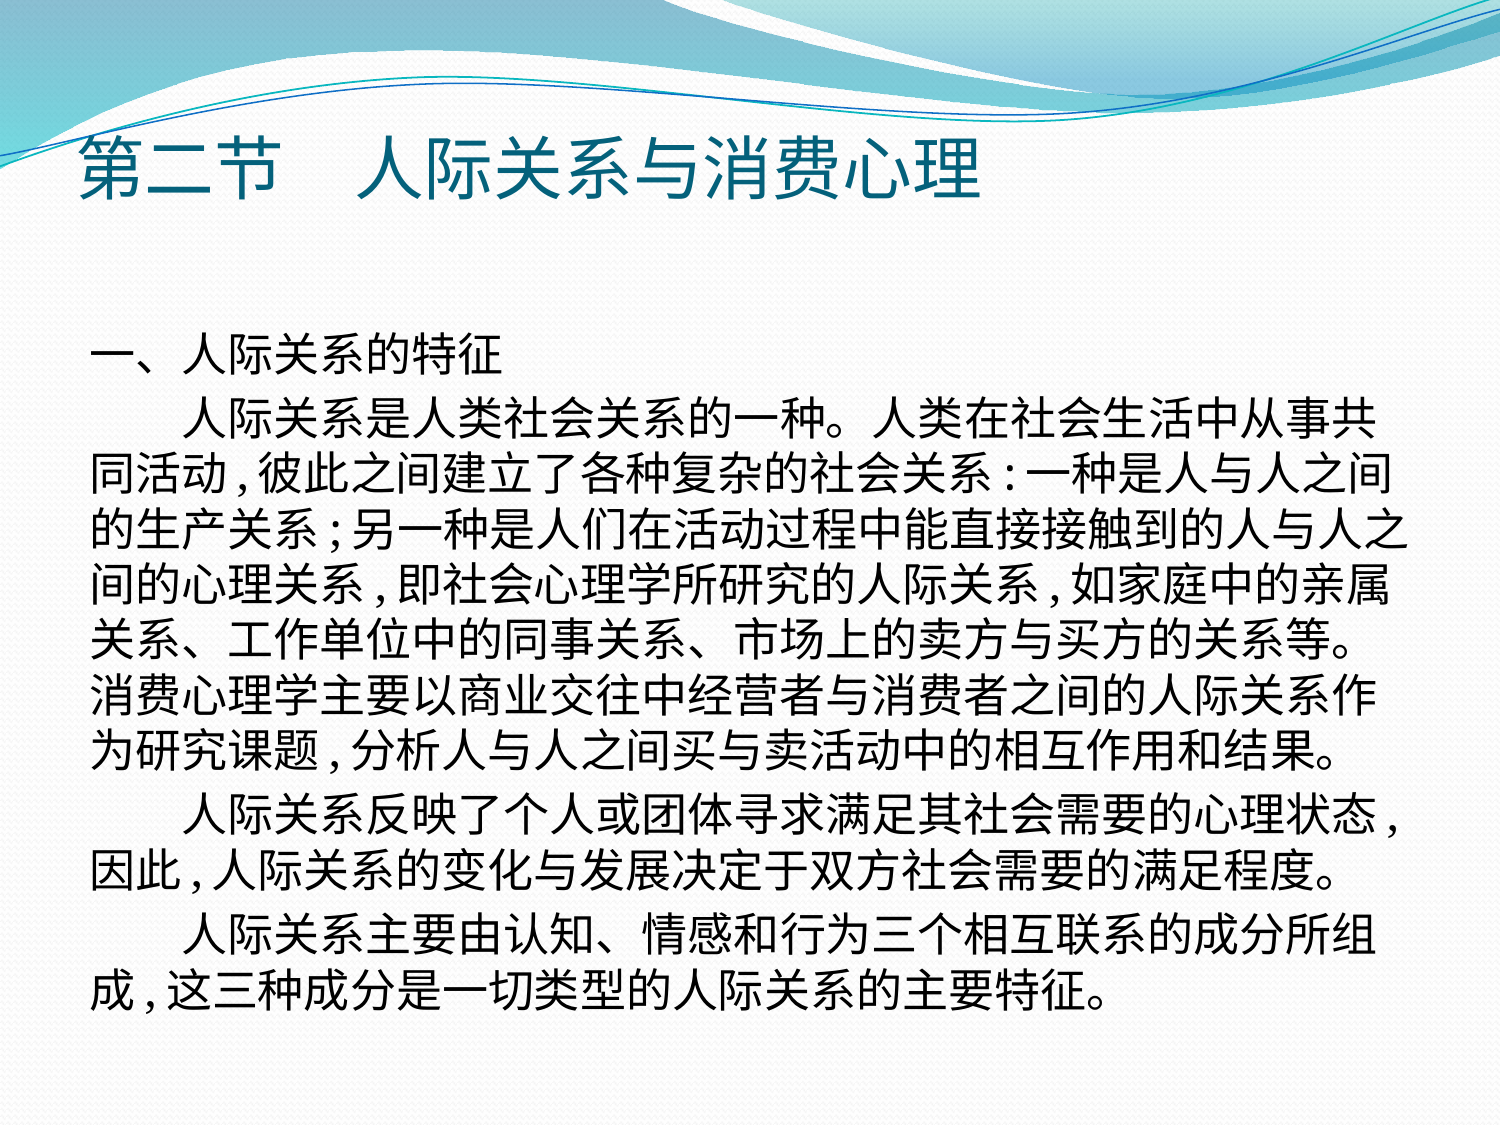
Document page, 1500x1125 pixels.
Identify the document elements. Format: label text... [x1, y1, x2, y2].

title 第二节 人际关系与消费心理 [75, 115, 1425, 209]
list 一、人际关系的特征 人际关系是人类社会关系的一种。人类在社会生活中从事共同活动,彼此之间建立了各种复杂的社会关系:一种是人与人之间的生产关系;另一种是人们在活动过程中能直接接触到的人与人之间的心理关系,即社会心理学所研究的人际关系,如家庭中的亲属关系、工作单位中的同事关系、市场上的卖方与买方的关系等。消费心理学主要以商业交往中经营者与消费者之间的人际关系作为研究课题,分析人与人之间买与卖活动中的相互作用和结果。 人际关系反映了个人或团体寻求满足其社会需要的心理状态,因此,人际关系的变化与发展决定于双方社会需要的满足程度。 人际关系主要由认知、情感和行为三个相互联系的成分所组成,这三种成分是一切类型的人际关系的主要特征。 [75, 317, 1425, 1038]
